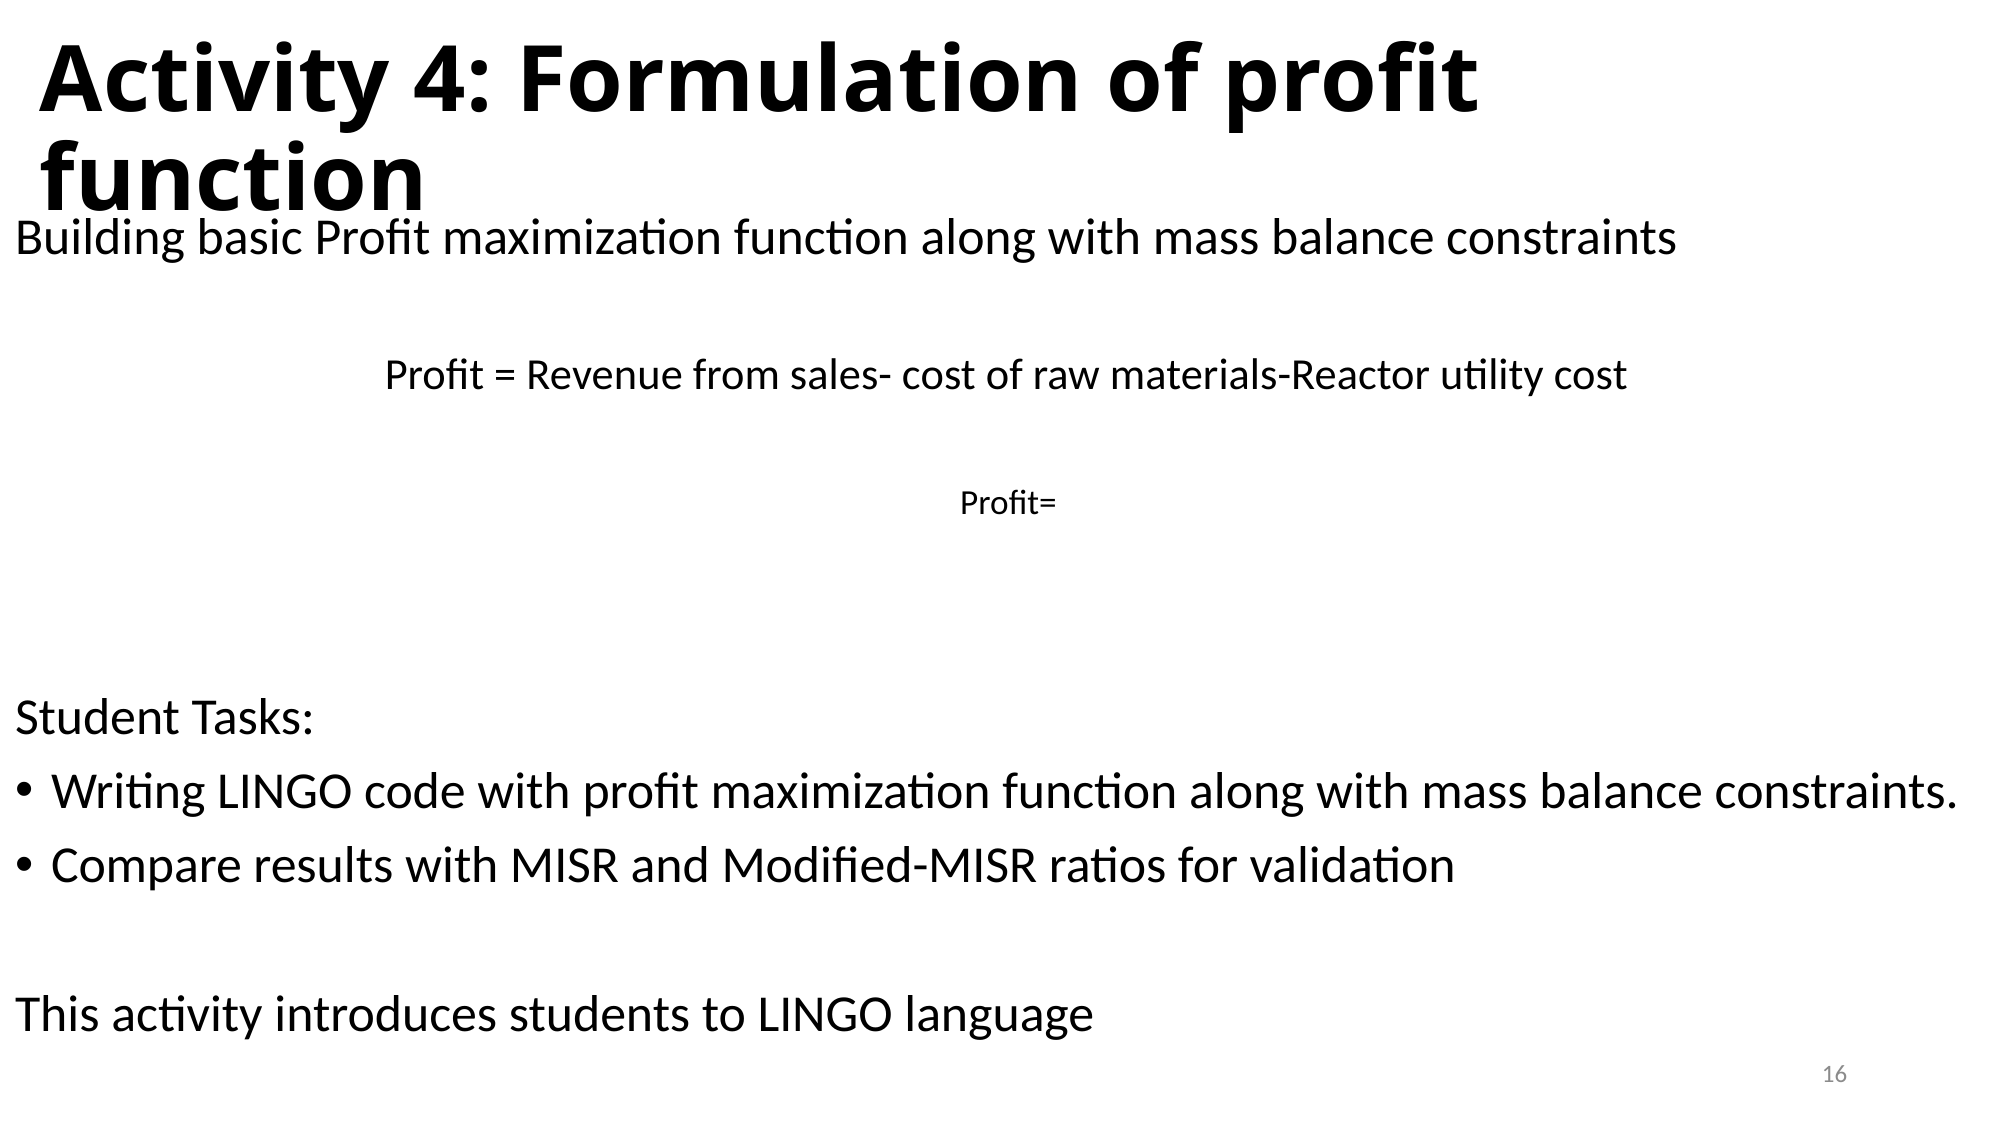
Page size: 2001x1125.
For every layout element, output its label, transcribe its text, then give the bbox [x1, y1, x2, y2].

title Activity 4: Formulation of profit function [24, 22, 1750, 240]
slide_number 16 [1412, 1042, 1863, 1103]
